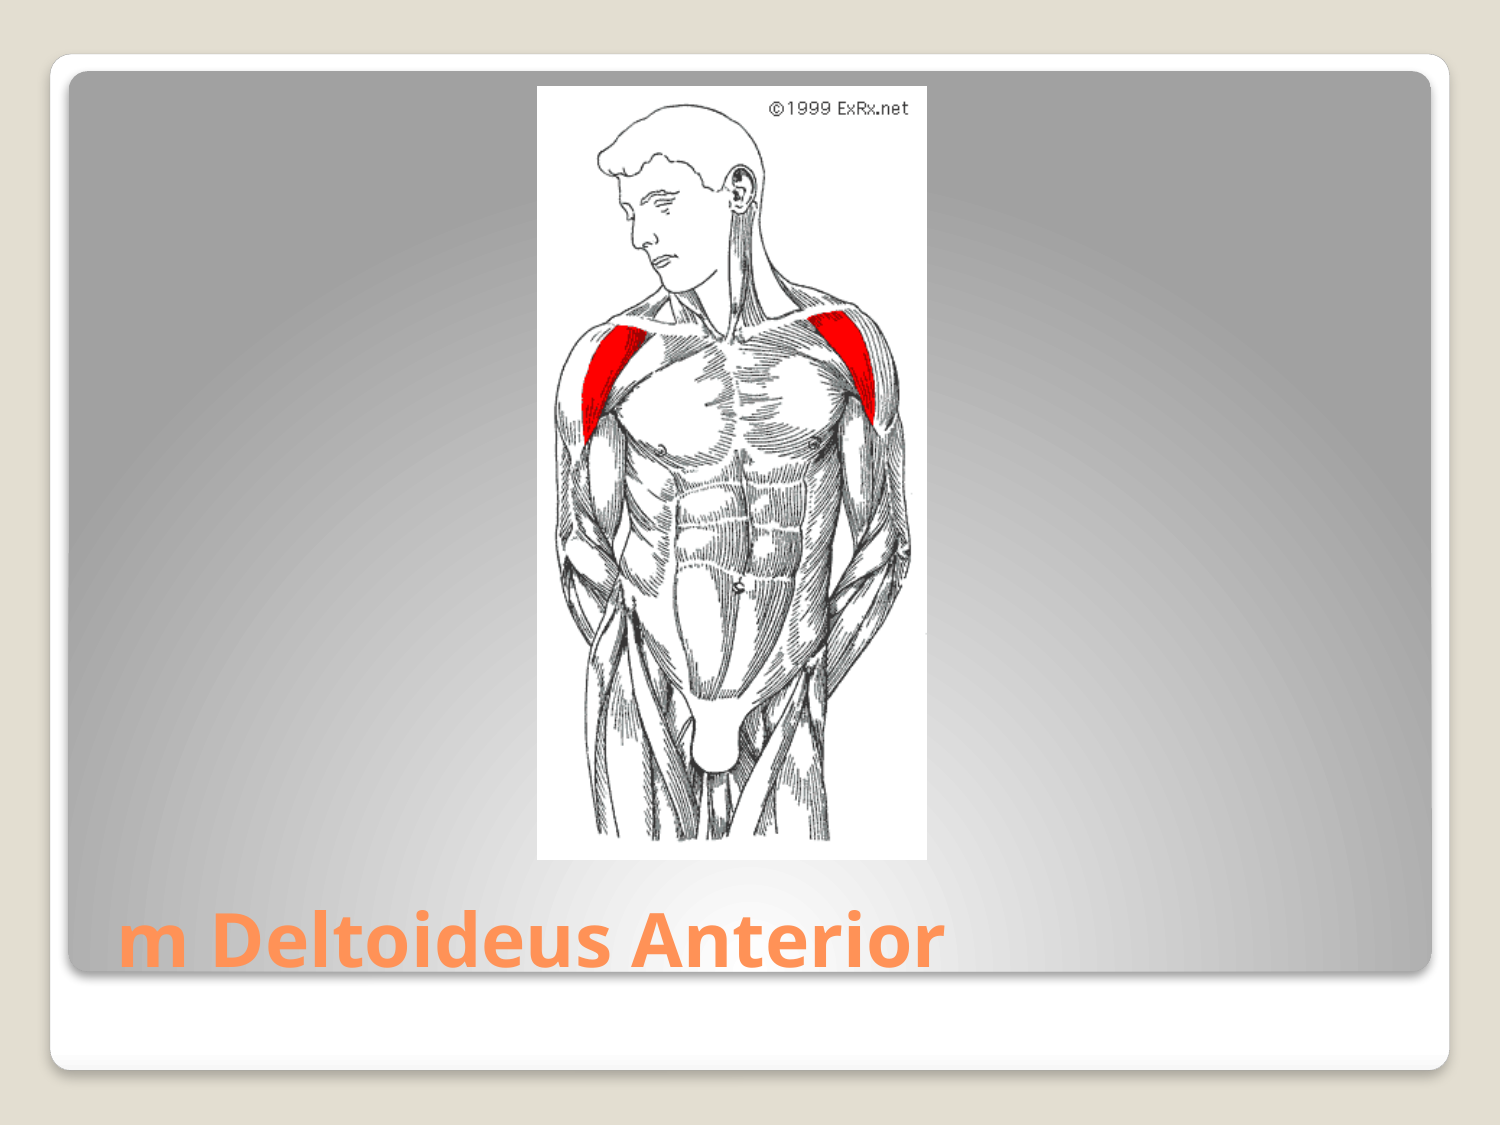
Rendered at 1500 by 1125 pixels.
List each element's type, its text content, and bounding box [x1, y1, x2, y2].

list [537, 86, 927, 861]
title m Deltoideus Anterior [82, 817, 1425, 990]
